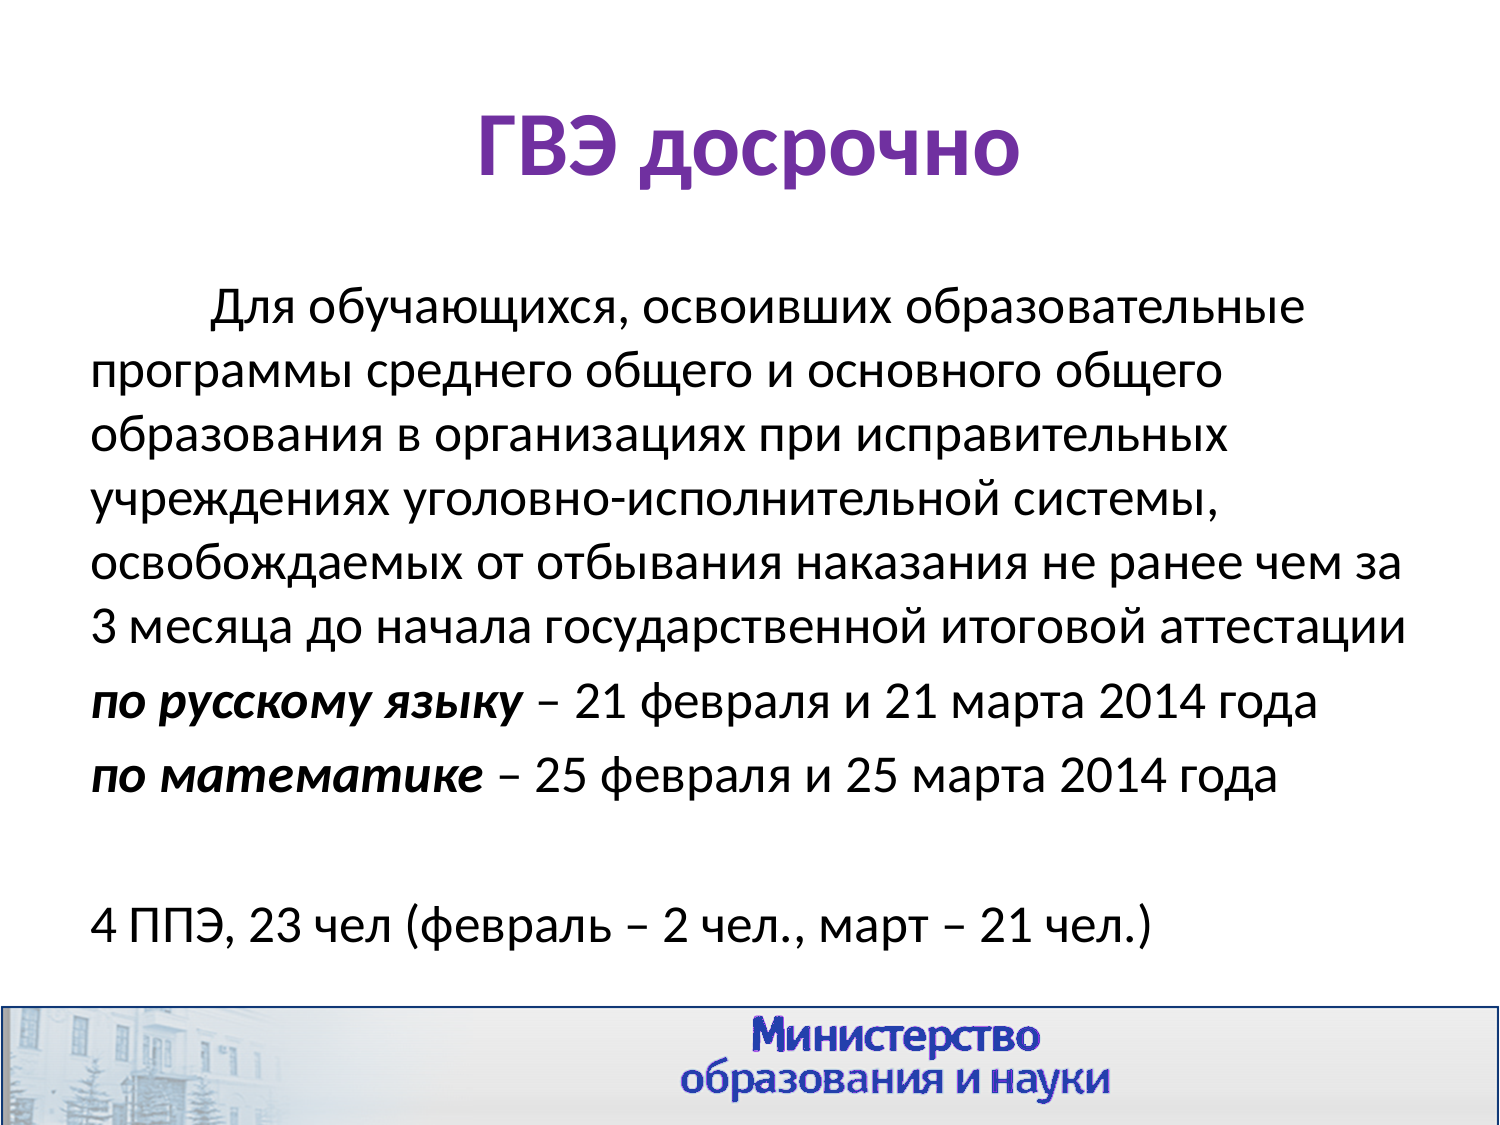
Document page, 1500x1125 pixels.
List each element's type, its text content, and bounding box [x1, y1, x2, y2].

picture [0, 1004, 1500, 1125]
title ГВЭ досрочно [75, 45, 1425, 233]
list Для обучающихся, освоивших образовательные программы среднего общего и основного общего образования в организациях при исправительных учреждениях уголовно-исполнительной системы, освобождаемых от отбывания наказания не ранее чем за 3 месяца до начала государственной итоговой аттестации по русскому языку – 21 февраля и 21 марта 2014 года по математике – 25 февраля и 25 марта 2014 года 4 ППЭ, 23 чел (февраль – 2 чел., март – 21 чел.) [75, 262, 1425, 1003]
